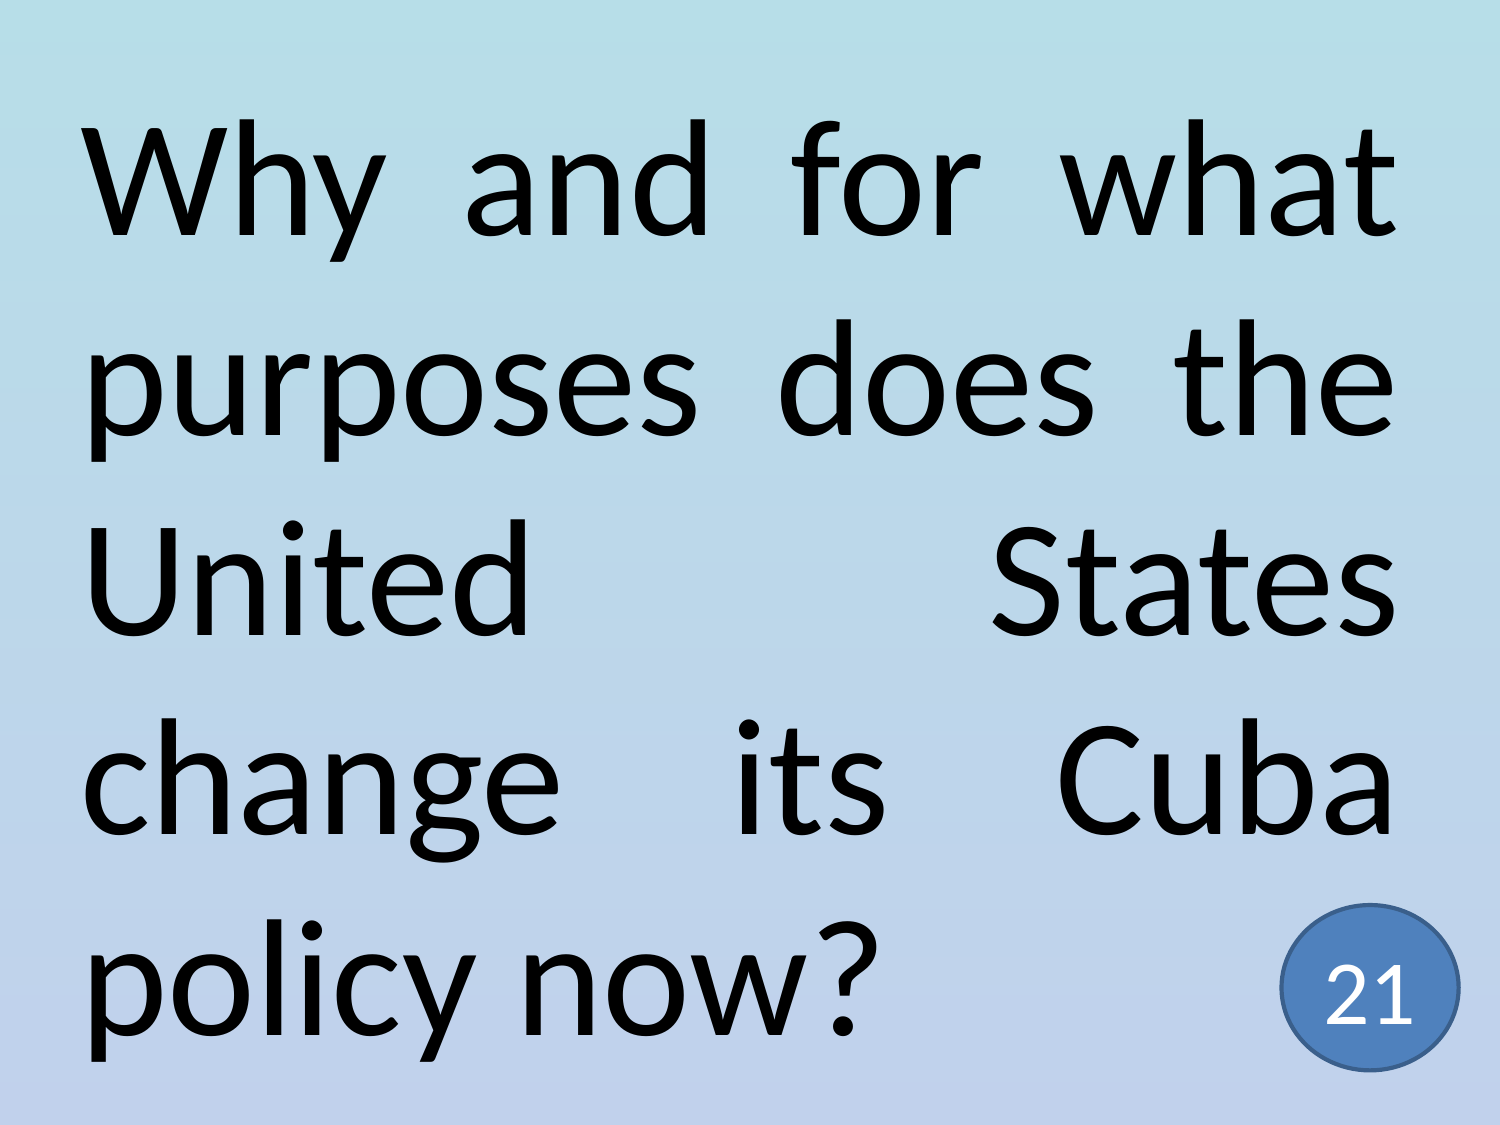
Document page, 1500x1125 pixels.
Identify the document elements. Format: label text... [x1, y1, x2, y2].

text_box 21 [1279, 902, 1461, 1073]
title Why and for what purposes does the United States change its Cuba policy now? [64, 54, 1415, 1083]
